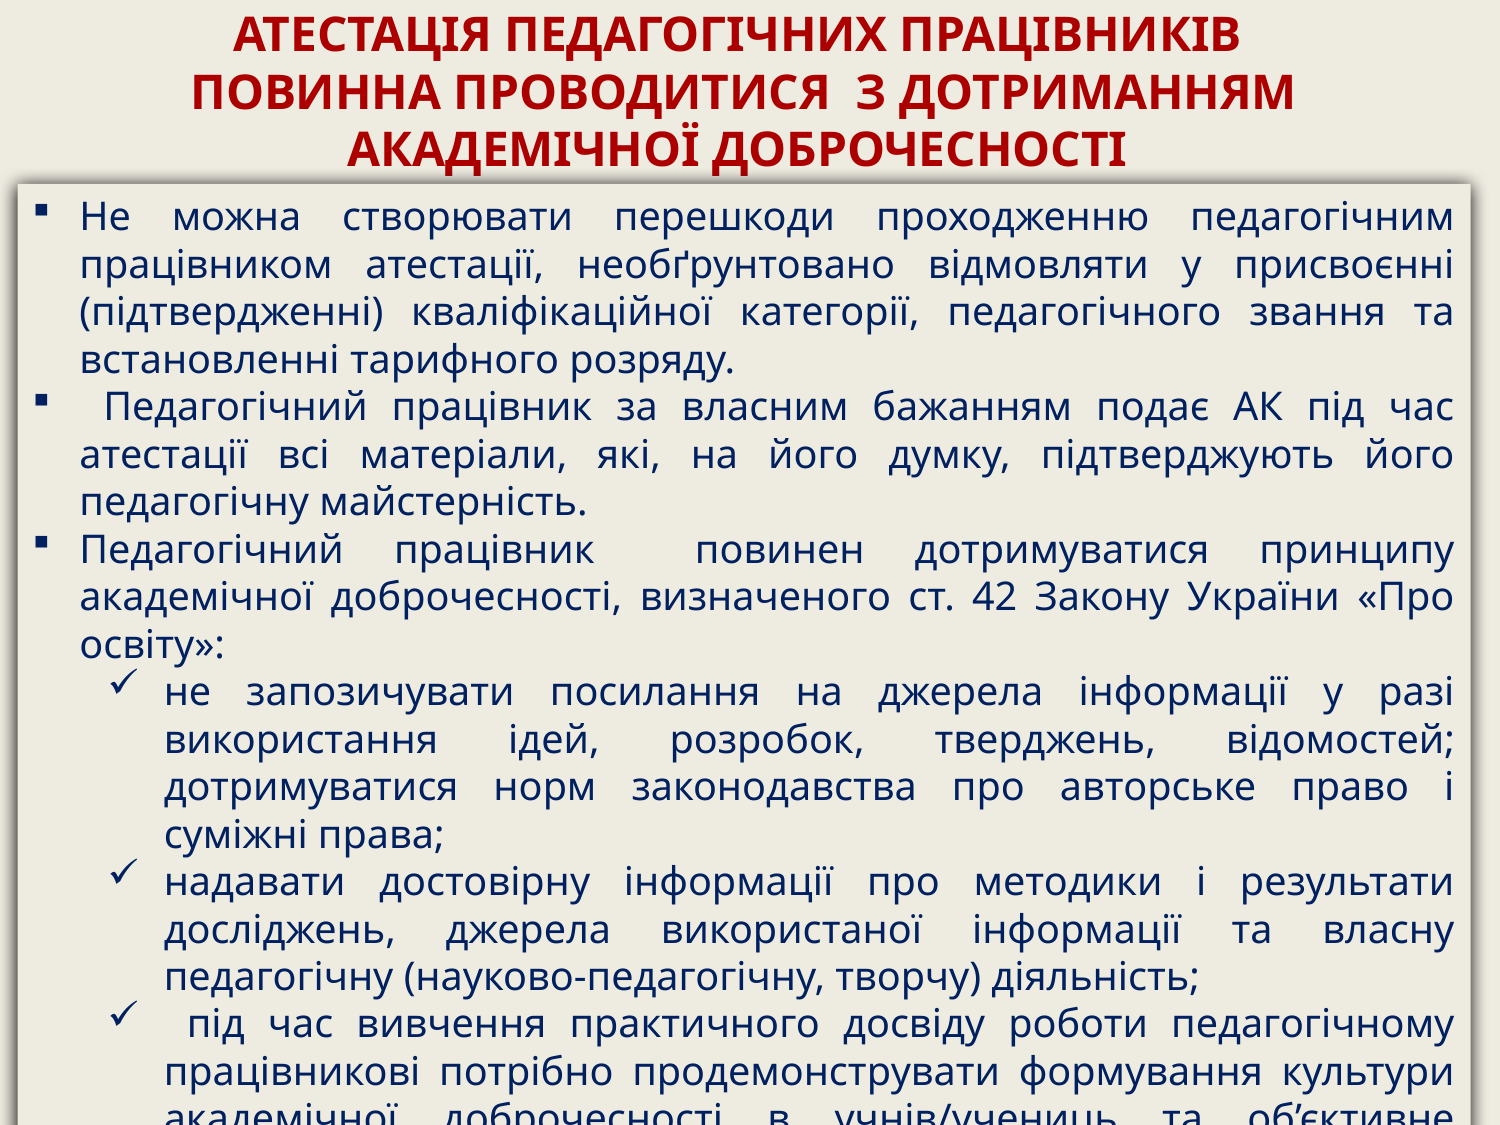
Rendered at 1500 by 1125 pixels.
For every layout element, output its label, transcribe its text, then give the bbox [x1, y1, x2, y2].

text_box Не можна створювати перешкоди проходженню педагогічним працівником атестації, необґрунтовано відмовляти у присвоєнні (підтвердженні) кваліфікаційної категорії, педагогічного звання та встановленні тарифного розряду. Педагогічний працівник за власним бажанням подає АК під час атестації всі матеріали, які, на його думку, підтверджують його педагогічну майстерність. Педагогічний працівник повинен дотримуватися принципу академічної доброчесності, визначеного ст. 42 Закону України «Про освіту»: не запозичувати посилання на джерела інформації у разі використання ідей, розробок, тверджень, відомостей; дотримуватися норм законодавства про авторське право і суміжні права; надавати достовірну інформації про методики і результати досліджень, джерела використаної інформації та власну педагогічну (науково-педагогічну, творчу) діяльність; під час вивчення практичного досвіду роботи педагогічному працівникові потрібно продемонструвати формування культури академічної доброчесності в учнів/учениць та об’єктивне оцінювання результатів їхнього навчання. [17, 183, 1471, 1125]
title АТЕСТАЦІЯ ПЕДАГОГІЧНИХ ПРАЦІВНИКІВ ПОВИННА ПРОВОДИТИСЯ З ДОТРИМАННЯМ АКАДЕМІЧНОЇ ДОБРОЧЕСНОСТІ [69, 0, 1420, 170]
